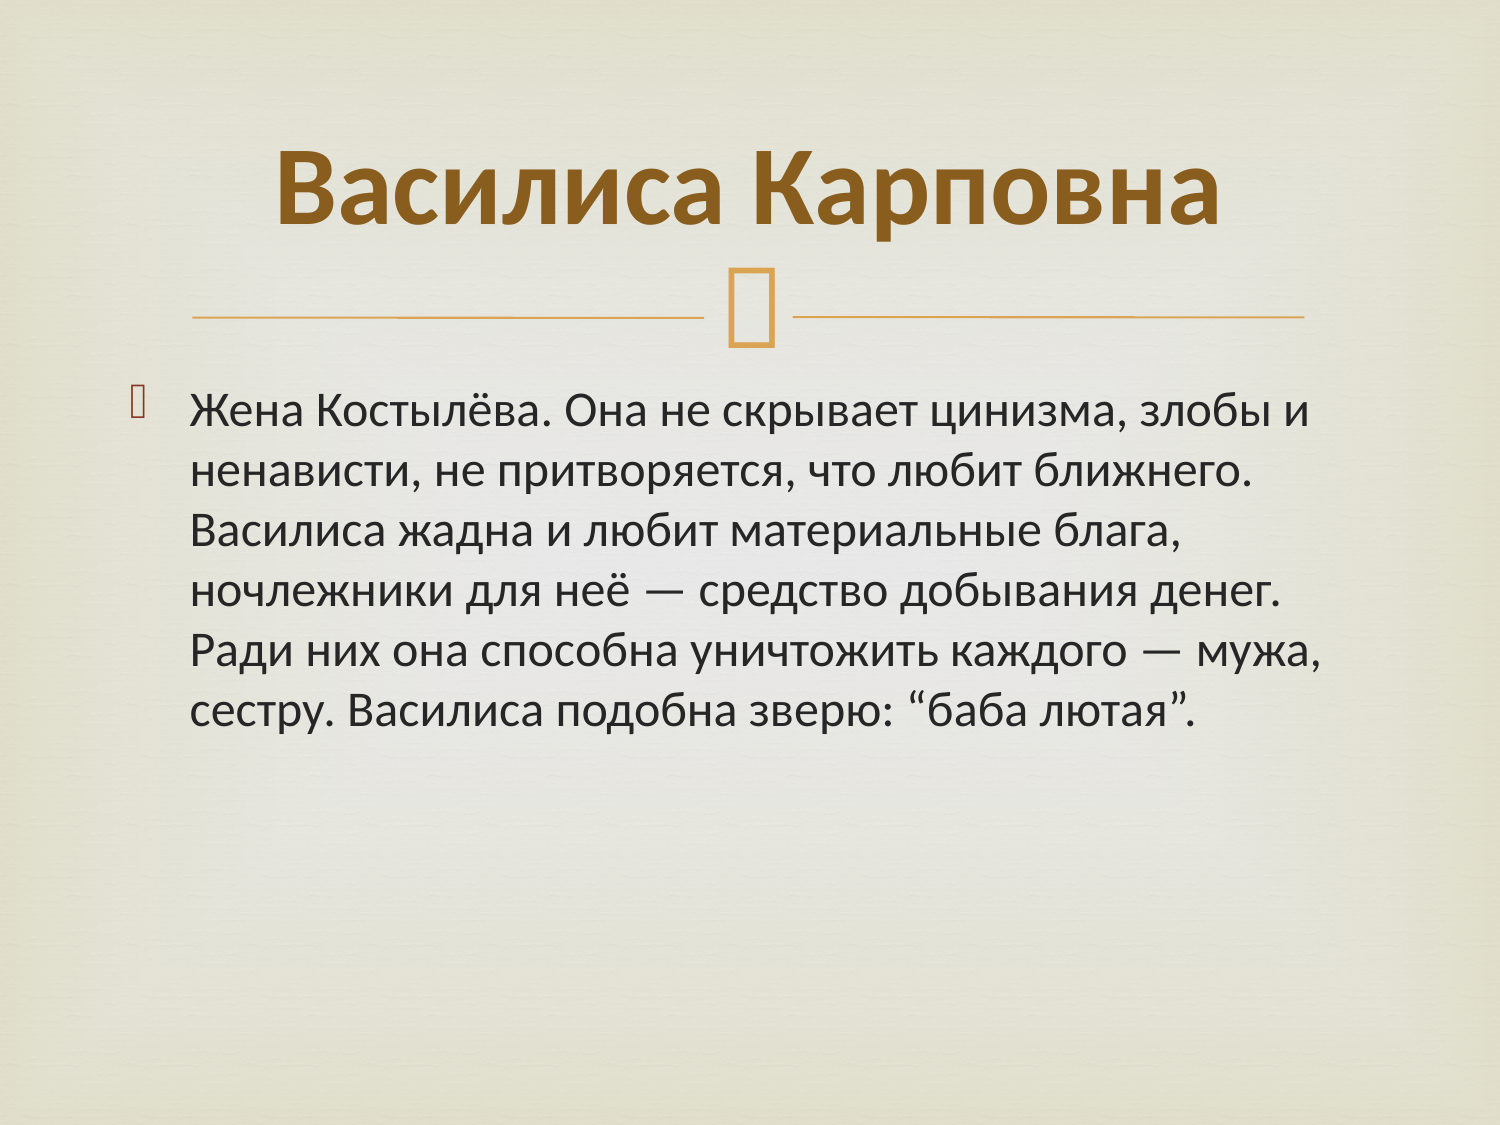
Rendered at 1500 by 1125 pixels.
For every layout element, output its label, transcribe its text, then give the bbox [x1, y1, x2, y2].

list Жена Костылёва. Она не скрывает цинизма, злобы и ненависти, не притворяется, что любит ближнего. Василиса жадна и любит материальные блага, ночлежники для неё — средство добывания денег. Ради них она способна уничтожить каждого — мужа, сестру. Василиса подобна зверю: “баба лютая”. [114, 368, 1386, 1005]
title Василиса Карповна [112, 93, 1386, 267]
